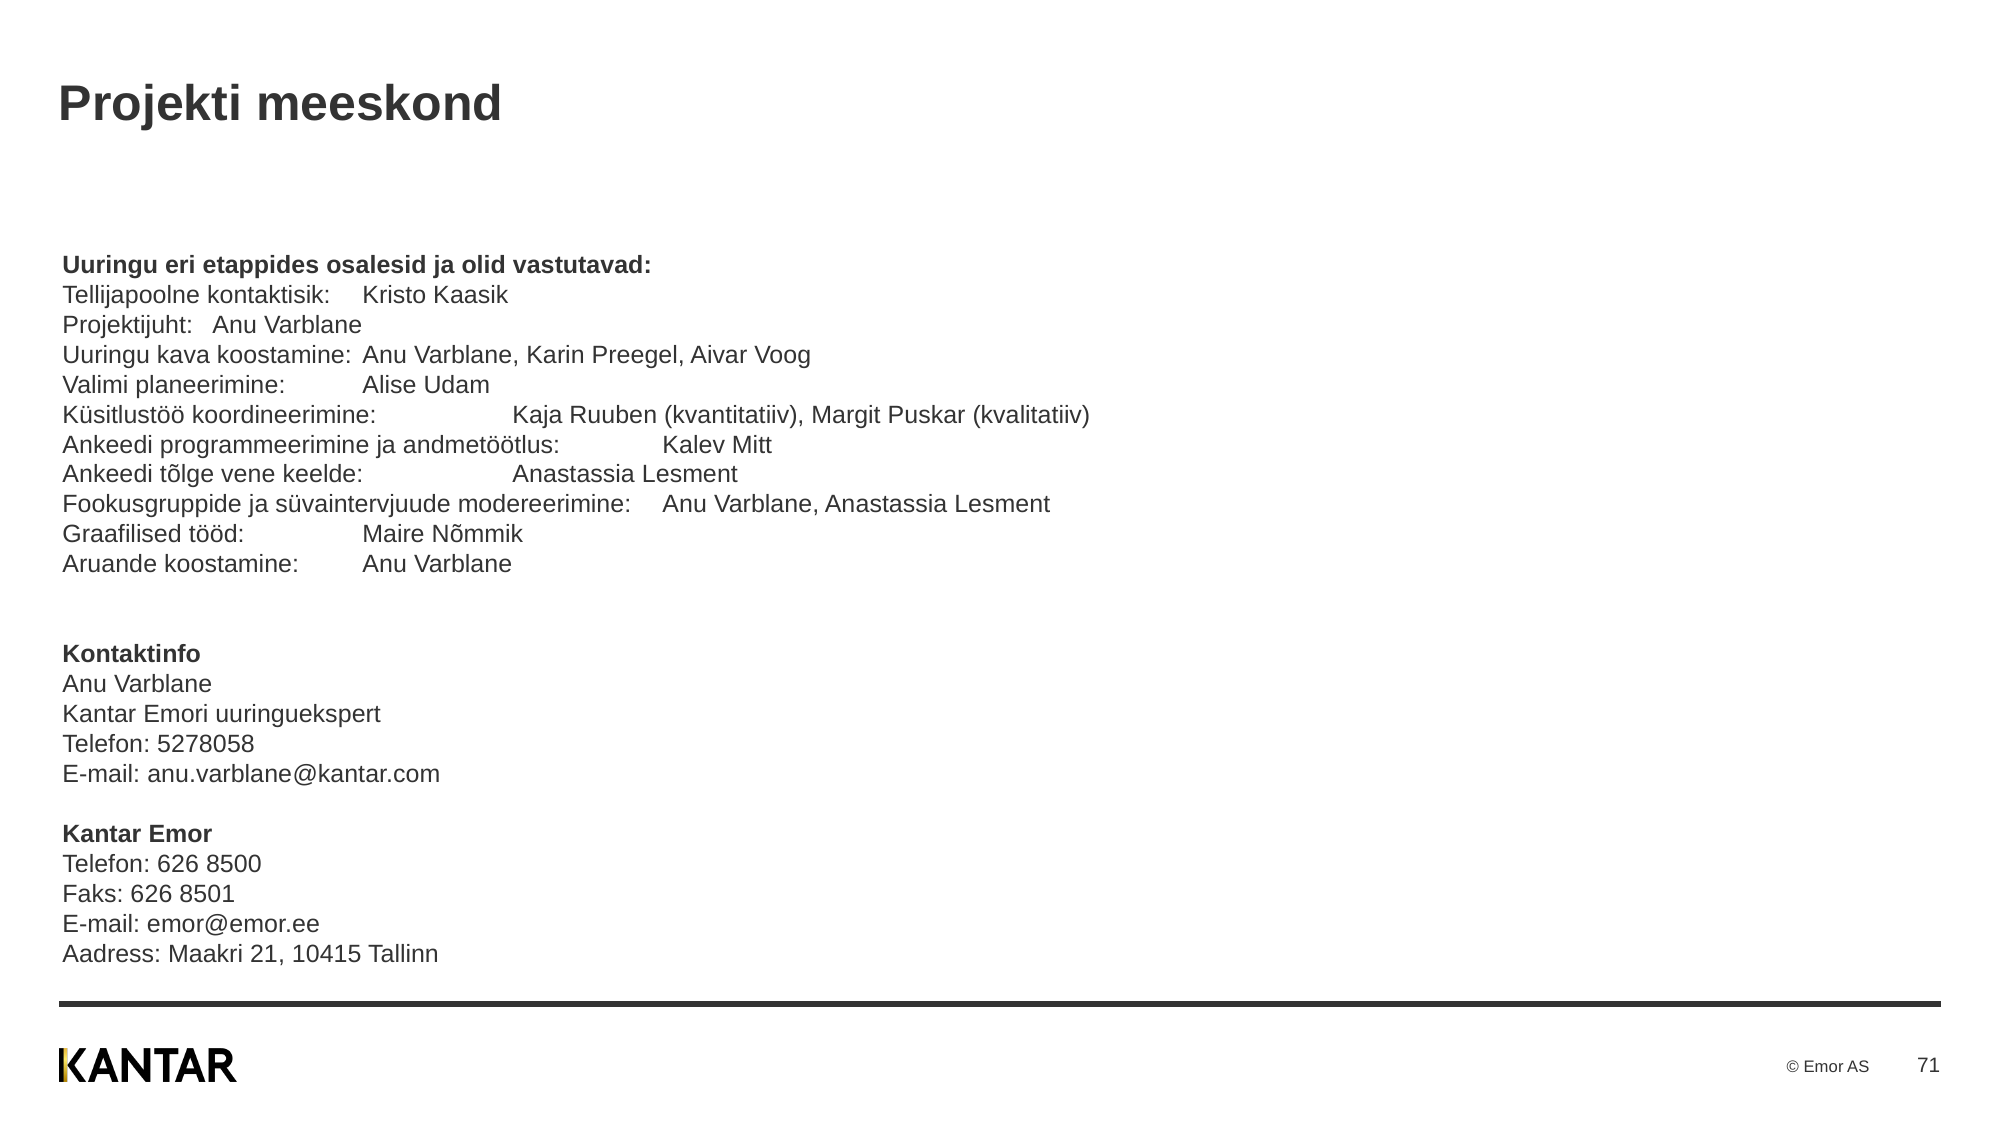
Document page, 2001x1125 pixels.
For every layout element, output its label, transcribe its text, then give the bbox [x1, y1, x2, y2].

list Uuringu eri etappides osalesid ja olid vastutavad: Tellijapoolne kontaktisik: Kristo Kaasik Projektijuht: Anu Varblane Uuringu kava koostamine: Anu Varblane, Karin Preegel, Aivar Voog Valimi planeerimine: Alise Udam Küsitlustöö koordineerimine: Kaja Ruuben (kvantitatiiv), Margit Puskar (kvalitatiiv) Ankeedi programmeerimine ja andmetöötlus: Kalev Mitt Ankeedi tõlge vene keelde: Anastassia Lesment Fookusgruppide ja süvaintervjuude modereerimine: Anu Varblane, Anastassia Lesment Graafilised tööd: Maire Nõmmik Aruande koostamine: Anu Varblane Kontaktinfo Anu Varblane Kantar Emori uuringuekspert Telefon: 5278058 E-mail: anu.varblane@kantar.com Kantar Emor Telefon: 626 8500 Faks: 626 8501 E-mail: emor@emor.ee Aadress: Maakri 21, 10415 Tallinn [62, 248, 1937, 975]
picture [59, 1048, 237, 1082]
slide_number 71 [1780, 1048, 1941, 1081]
title Projekti meeskond [59, 70, 1941, 137]
